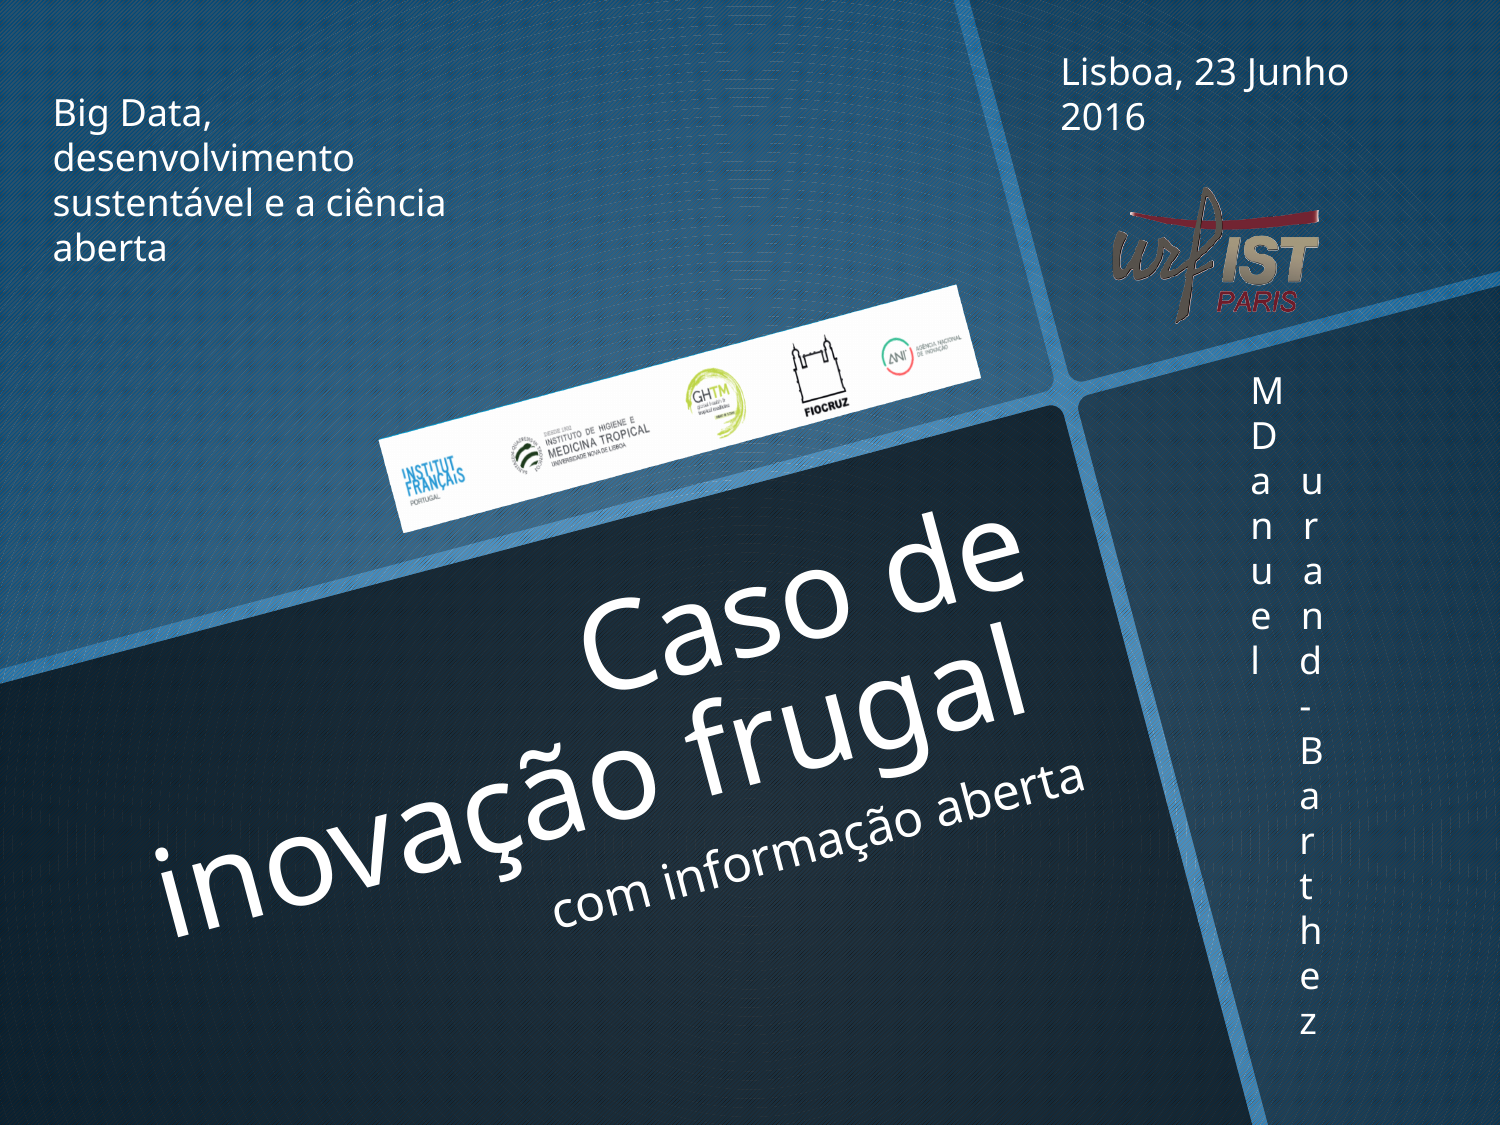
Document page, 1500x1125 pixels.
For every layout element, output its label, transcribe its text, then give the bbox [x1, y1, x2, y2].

picture [379, 285, 980, 533]
text_box Lisboa, 23 Junho 2016 [1045, 40, 1411, 146]
picture [1104, 179, 1325, 329]
title Caso de inovação frugal [72, 473, 1089, 982]
text_box Big Data, desenvolvimento sustentável e a ciência aberta [37, 81, 523, 276]
subtitle com informação aberta [350, 728, 1136, 1106]
text_box M D a u n r u a e n l d - B a r t h e z [1235, 359, 1340, 1026]
